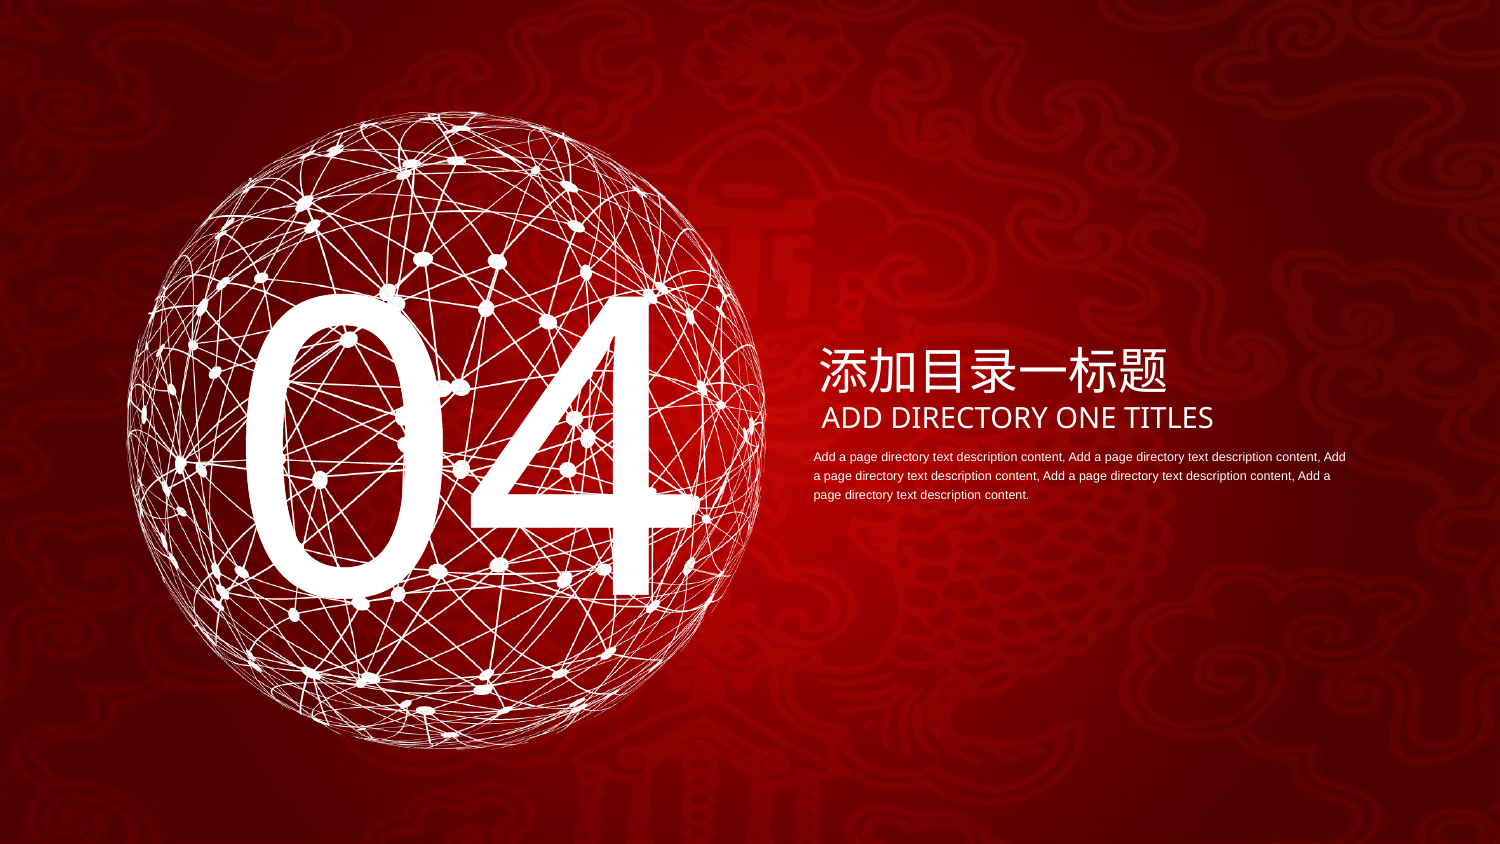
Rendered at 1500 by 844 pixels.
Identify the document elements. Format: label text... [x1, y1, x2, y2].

text_box Add a page directory text description content, Add a page directory text description content, Add a page directory text description content, Add a page directory text description content, Add a page directory text description content. [798, 438, 1371, 510]
picture [0, 0, 1500, 844]
text_box ADD DIRECTORY ONE TITLES [806, 392, 1230, 442]
text_box 添加目录一标题 [803, 332, 1184, 407]
